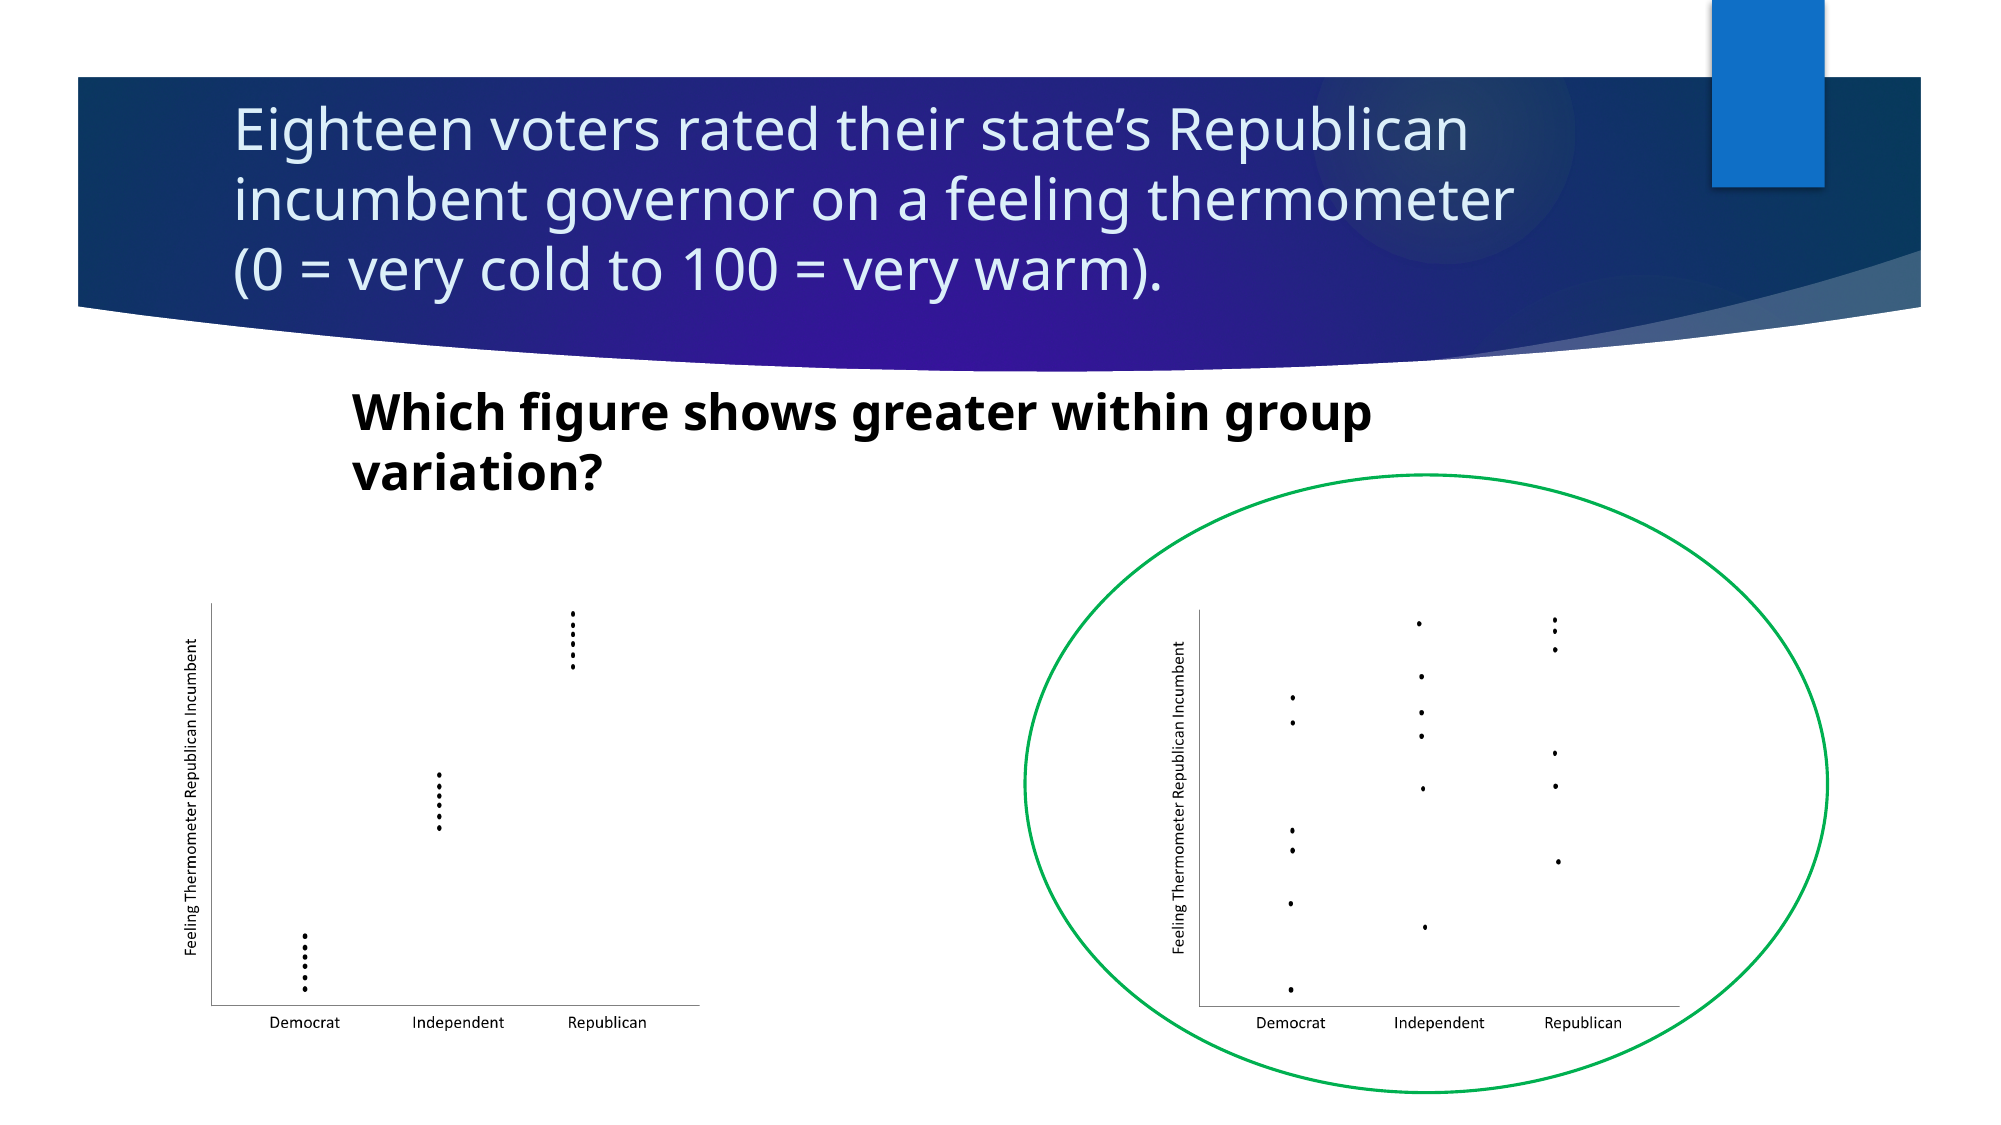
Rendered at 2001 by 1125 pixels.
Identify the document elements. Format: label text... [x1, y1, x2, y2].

text_box Which figure shows greater within group variation? [337, 373, 1637, 508]
picture [174, 602, 701, 1043]
picture [1162, 602, 1681, 1043]
text_box [1023, 508, 1830, 1022]
title Eighteen voters rated their state’s Republican incumbent governor on a feeling thermometer (0 = very cold to 100 = very warm). [218, 103, 1790, 291]
text_box [1223, 1052, 1630, 1095]
